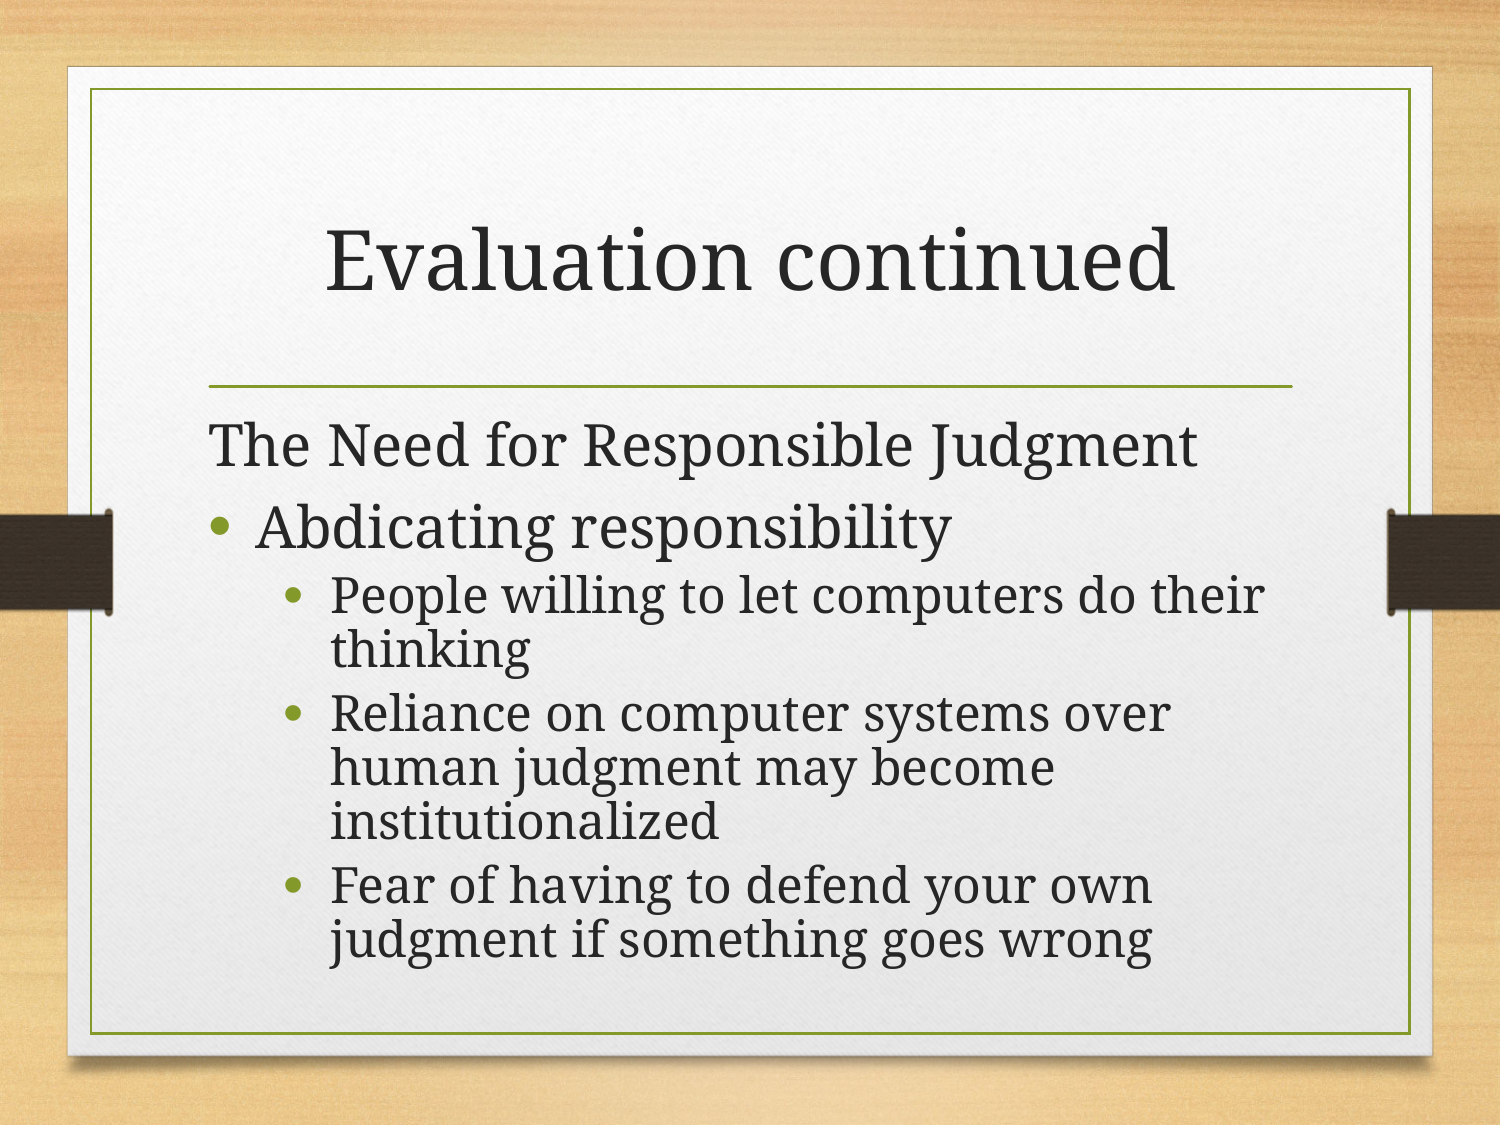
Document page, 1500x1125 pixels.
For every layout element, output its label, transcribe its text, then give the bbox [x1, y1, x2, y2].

title Evaluation continued [193, 150, 1309, 365]
list The Need for Responsible Judgment Abdicating responsibility People willing to let computers do their thinking Reliance on computer systems over human judgment may become institutionalized Fear of having to defend your own judgment if something goes wrong [193, 408, 1309, 974]
picture [0, 0, 1500, 1125]
